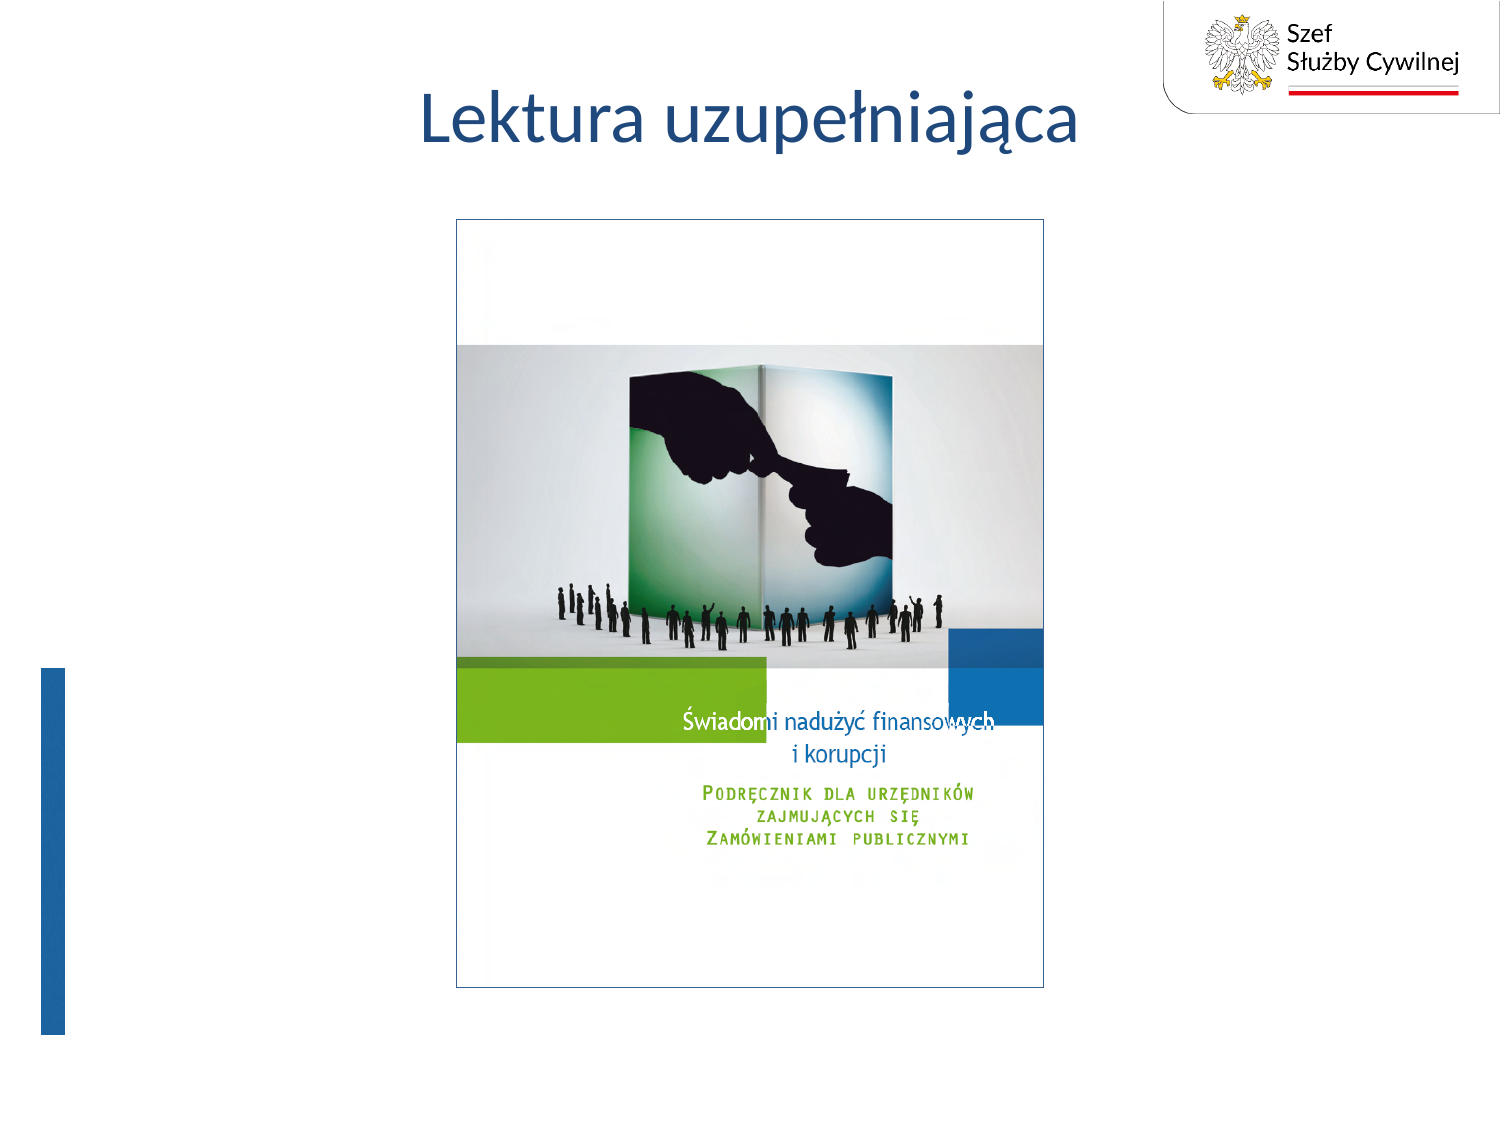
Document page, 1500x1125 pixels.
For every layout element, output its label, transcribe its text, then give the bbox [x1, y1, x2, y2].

picture [456, 219, 1044, 988]
picture [41, 668, 65, 1035]
picture [1163, 0, 1500, 114]
title Lektura uzupełniająca [100, 60, 1400, 185]
